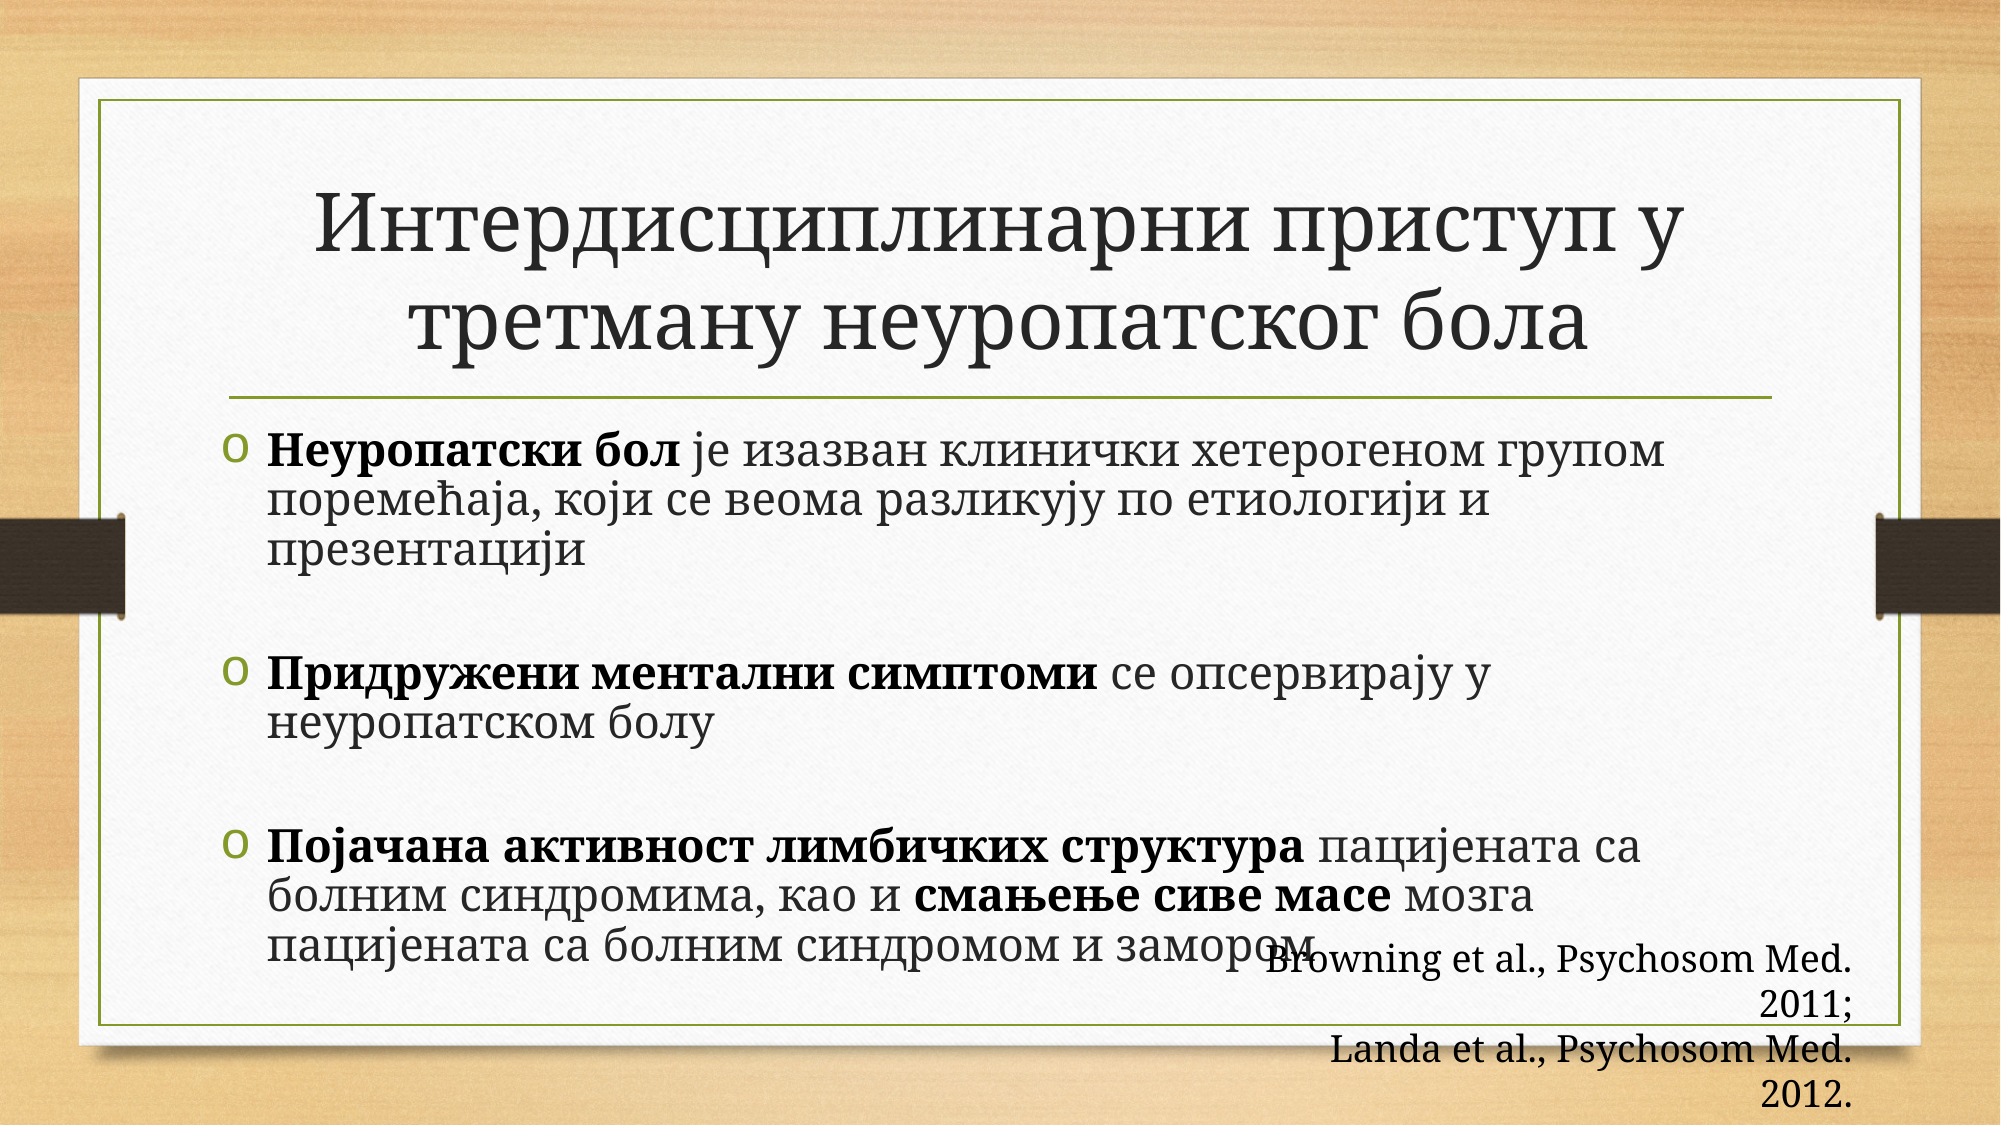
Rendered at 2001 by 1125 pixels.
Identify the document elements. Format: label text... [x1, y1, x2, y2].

picture [0, 0, 2001, 1125]
text_box Browning et al., Psychosom Med. 2011; Landa et al., Psychosom Med. 2012. [1231, 927, 1861, 1123]
list Неуропатски бол је изазван клинички хетерогеном групом поремећаја, који се веома разликују по етиологији и презентацији Придружени ментални симптоми се опсервирају у неуропатском болу Појачана активност лимбичких структура пацијената са болним синдромима, као и смањење сиве масе мозга пацијената са болним синдромом и замором [211, 418, 1788, 965]
title Интердисциплинарни приступ у третману неуропатског бола [211, 160, 1788, 376]
